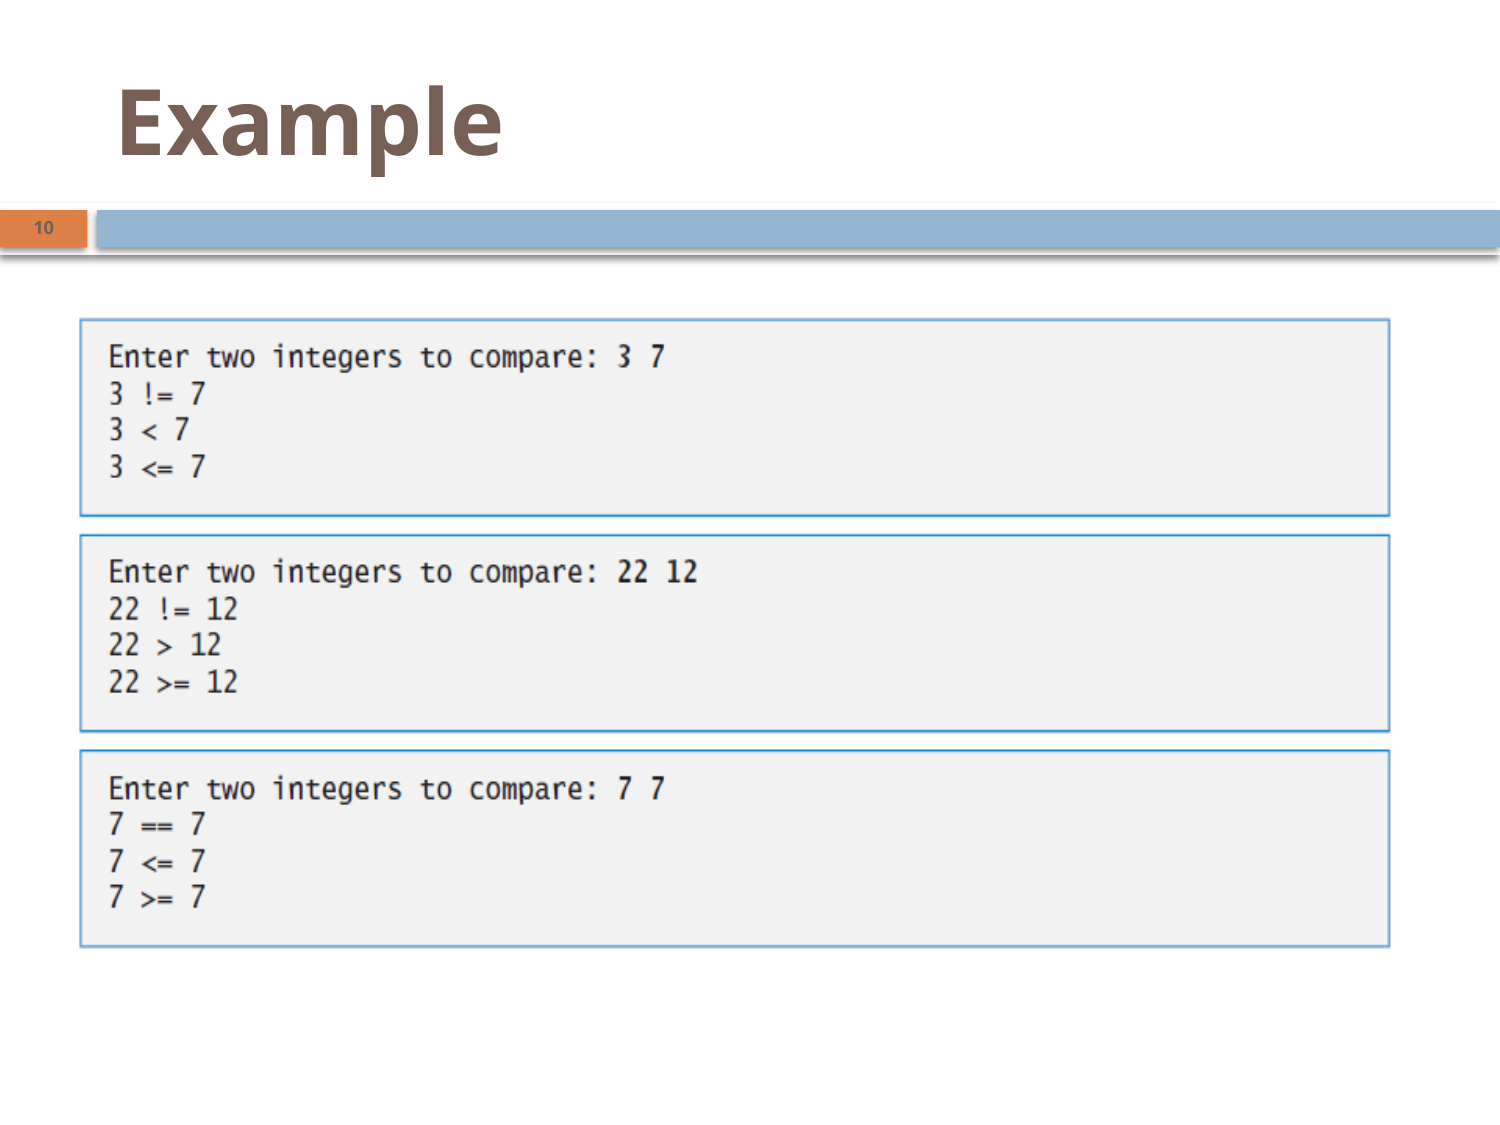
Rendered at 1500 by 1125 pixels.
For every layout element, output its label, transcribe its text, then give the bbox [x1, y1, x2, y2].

picture [52, 302, 1423, 965]
title Example [99, 37, 1438, 200]
slide_number 10 [0, 208, 88, 249]
